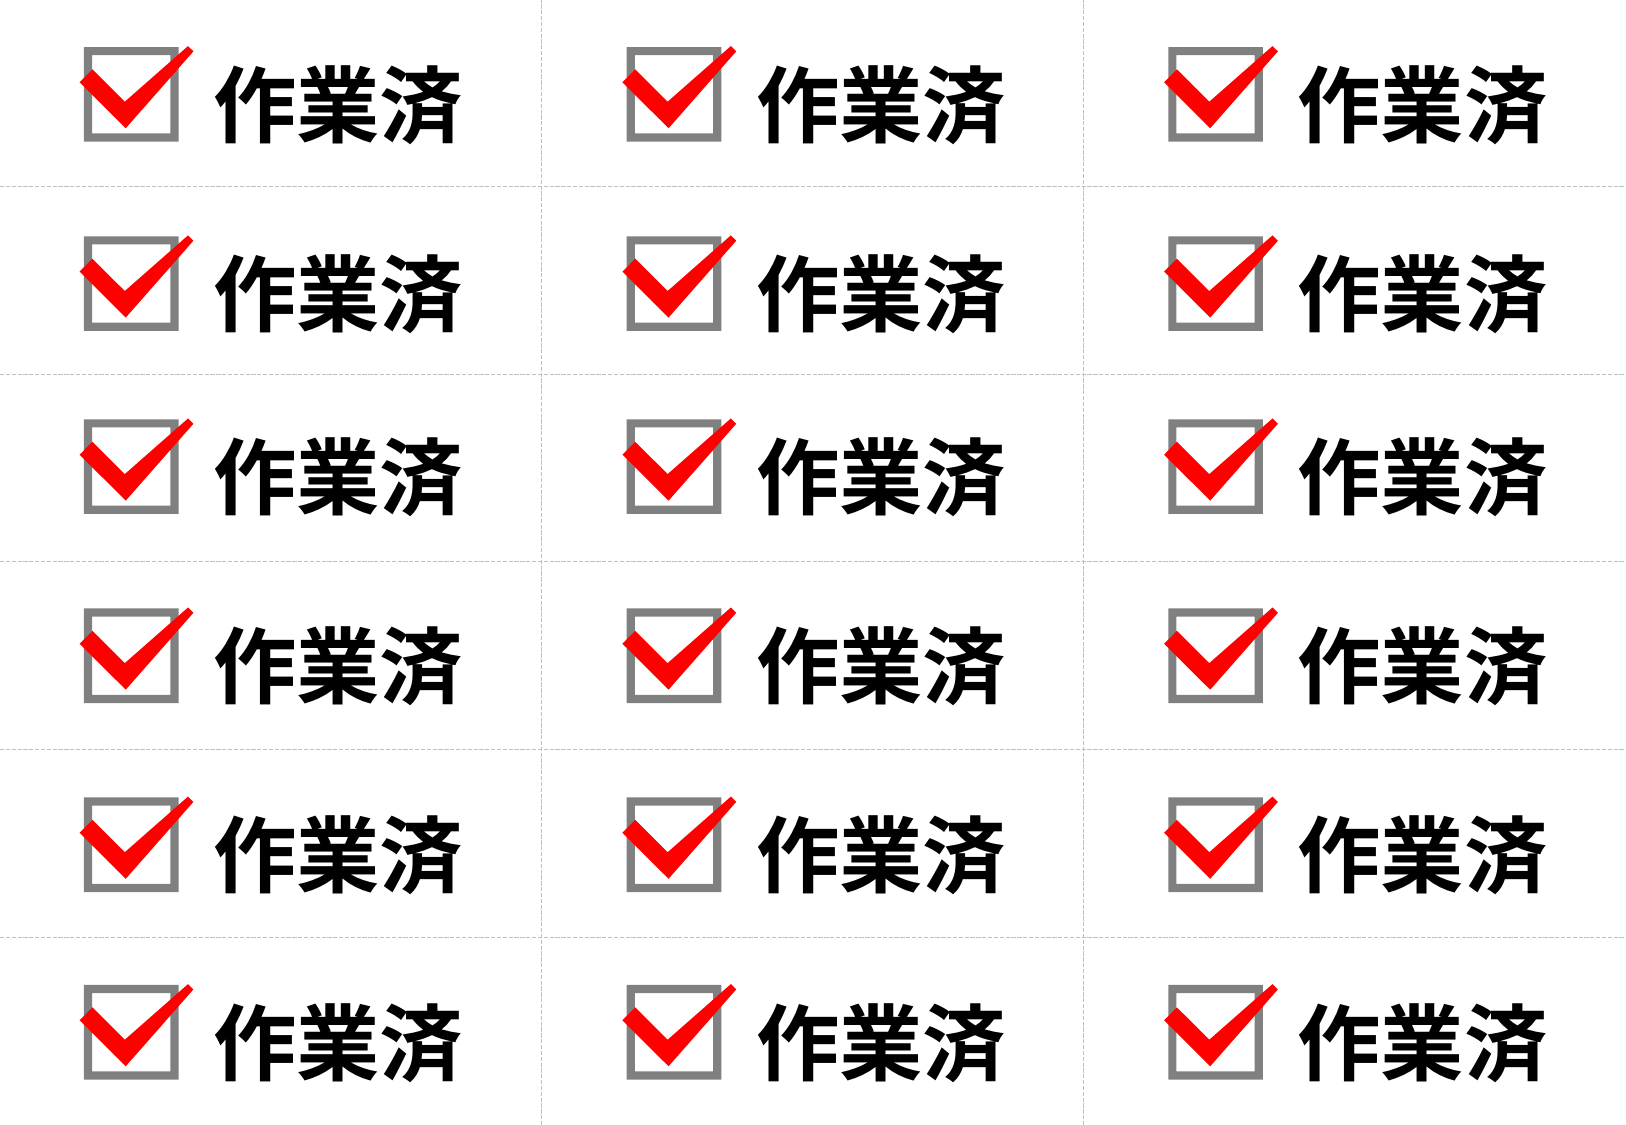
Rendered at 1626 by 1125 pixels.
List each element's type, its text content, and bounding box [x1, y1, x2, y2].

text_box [622, 418, 737, 514]
text_box 作業済 [1297, 990, 1548, 1091]
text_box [1164, 46, 1278, 142]
text_box 作業済 [755, 425, 1006, 526]
text_box 作業済 [213, 614, 463, 715]
text_box 作業済 [755, 803, 1006, 904]
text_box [79, 984, 194, 1080]
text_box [622, 235, 737, 331]
text_box 作業済 [755, 242, 1006, 343]
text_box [622, 607, 737, 704]
text_box 作業済 [213, 990, 463, 1091]
text_box 作業済 [1297, 803, 1548, 904]
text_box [622, 46, 737, 142]
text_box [79, 46, 194, 142]
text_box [79, 235, 194, 331]
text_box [79, 418, 194, 514]
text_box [1164, 796, 1278, 893]
text_box 作業済 [1297, 52, 1548, 153]
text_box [79, 607, 194, 704]
text_box 作業済 [1297, 614, 1548, 715]
text_box 作業済 [755, 52, 1006, 153]
text_box 作業済 [213, 242, 463, 343]
text_box 作業済 [755, 990, 1006, 1091]
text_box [79, 796, 194, 893]
text_box 作業済 [213, 52, 463, 153]
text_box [1164, 607, 1278, 704]
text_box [622, 984, 737, 1080]
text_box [1164, 235, 1278, 331]
text_box 作業済 [213, 425, 463, 526]
text_box 作業済 [755, 614, 1006, 715]
text_box 作業済 [1297, 242, 1548, 343]
text_box 作業済 [1297, 425, 1548, 526]
text_box 作業済 [213, 803, 463, 904]
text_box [622, 796, 737, 893]
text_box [1164, 984, 1278, 1080]
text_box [1164, 418, 1278, 514]
